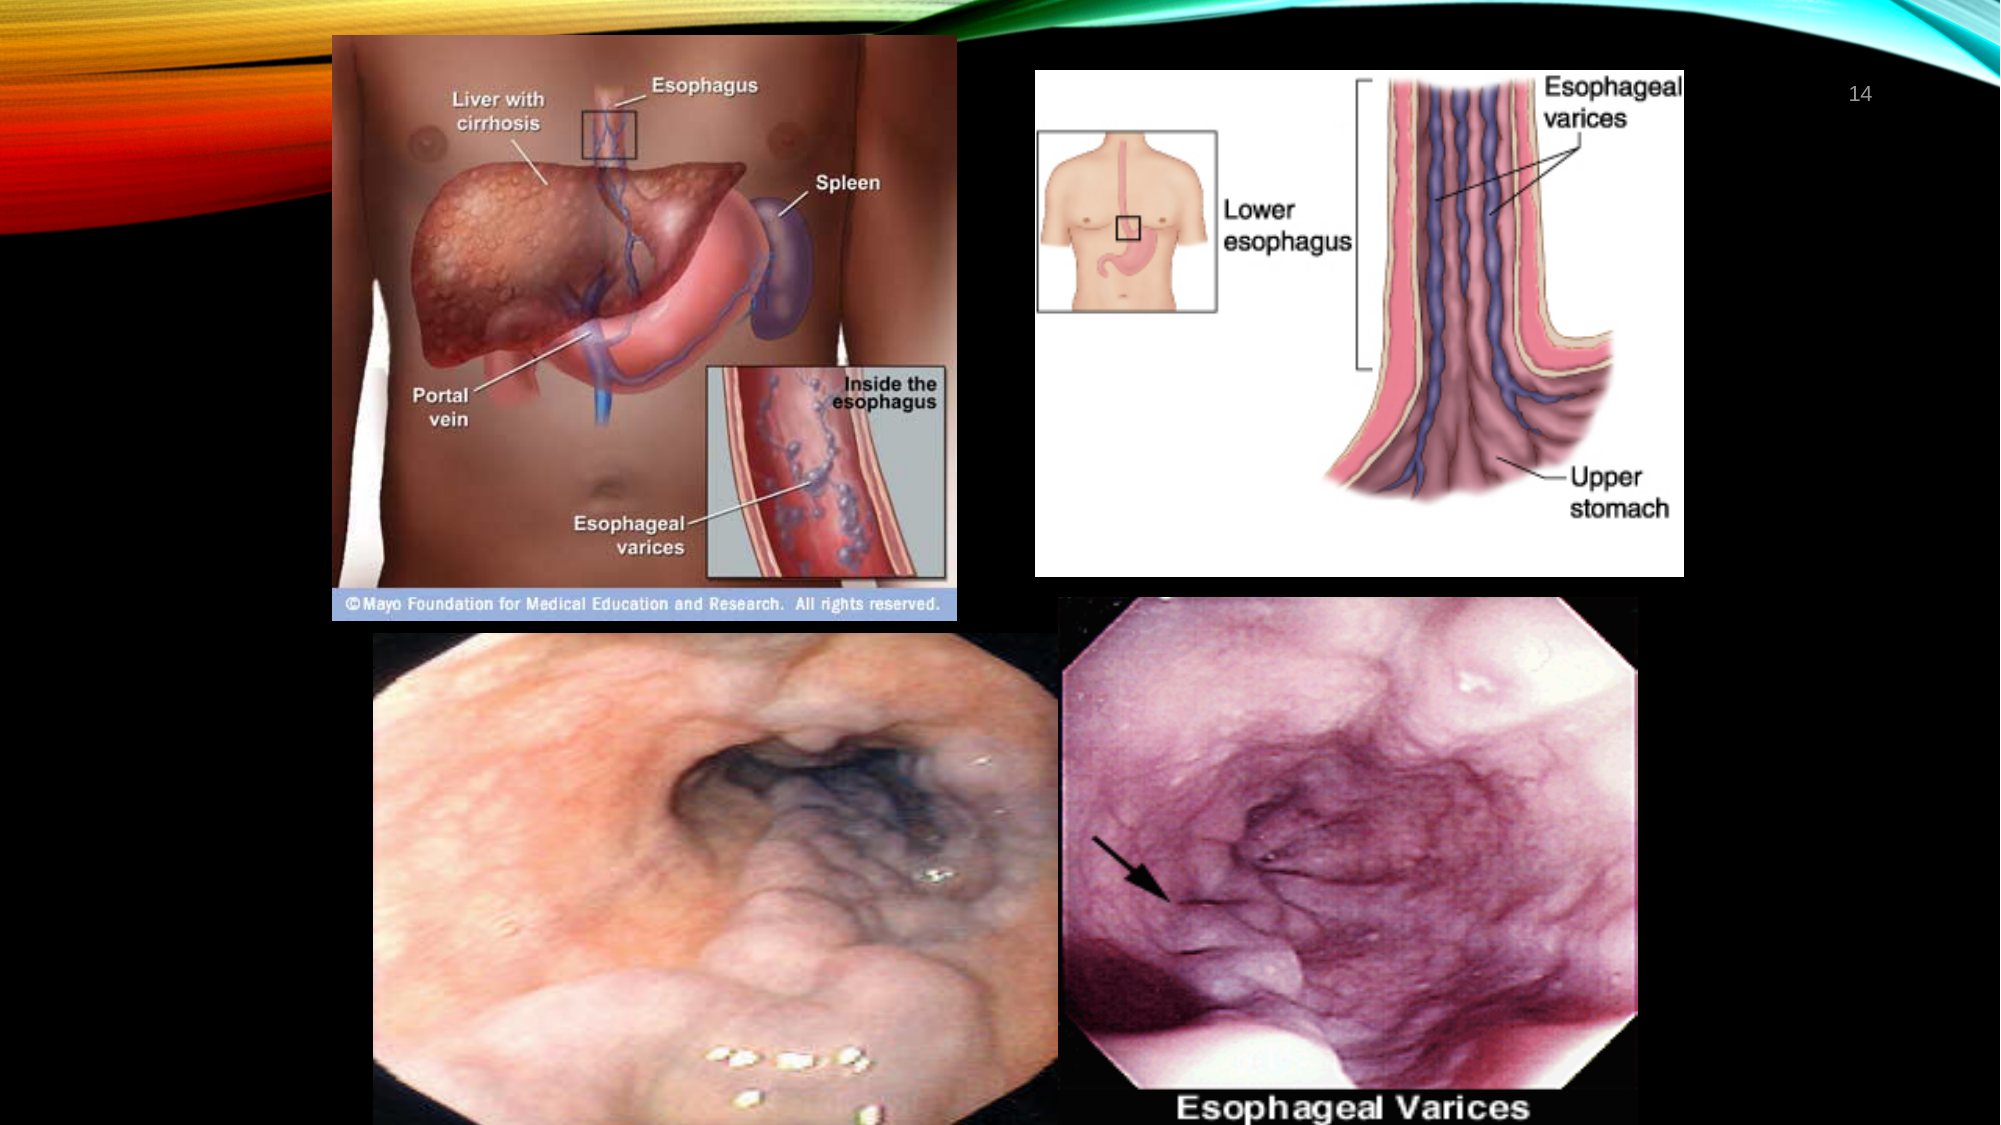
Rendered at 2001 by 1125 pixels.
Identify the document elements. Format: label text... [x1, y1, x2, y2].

slide_number 14 [1437, 62, 1888, 123]
picture [373, 597, 1638, 1125]
picture [0, 0, 2000, 577]
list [331, 34, 958, 622]
